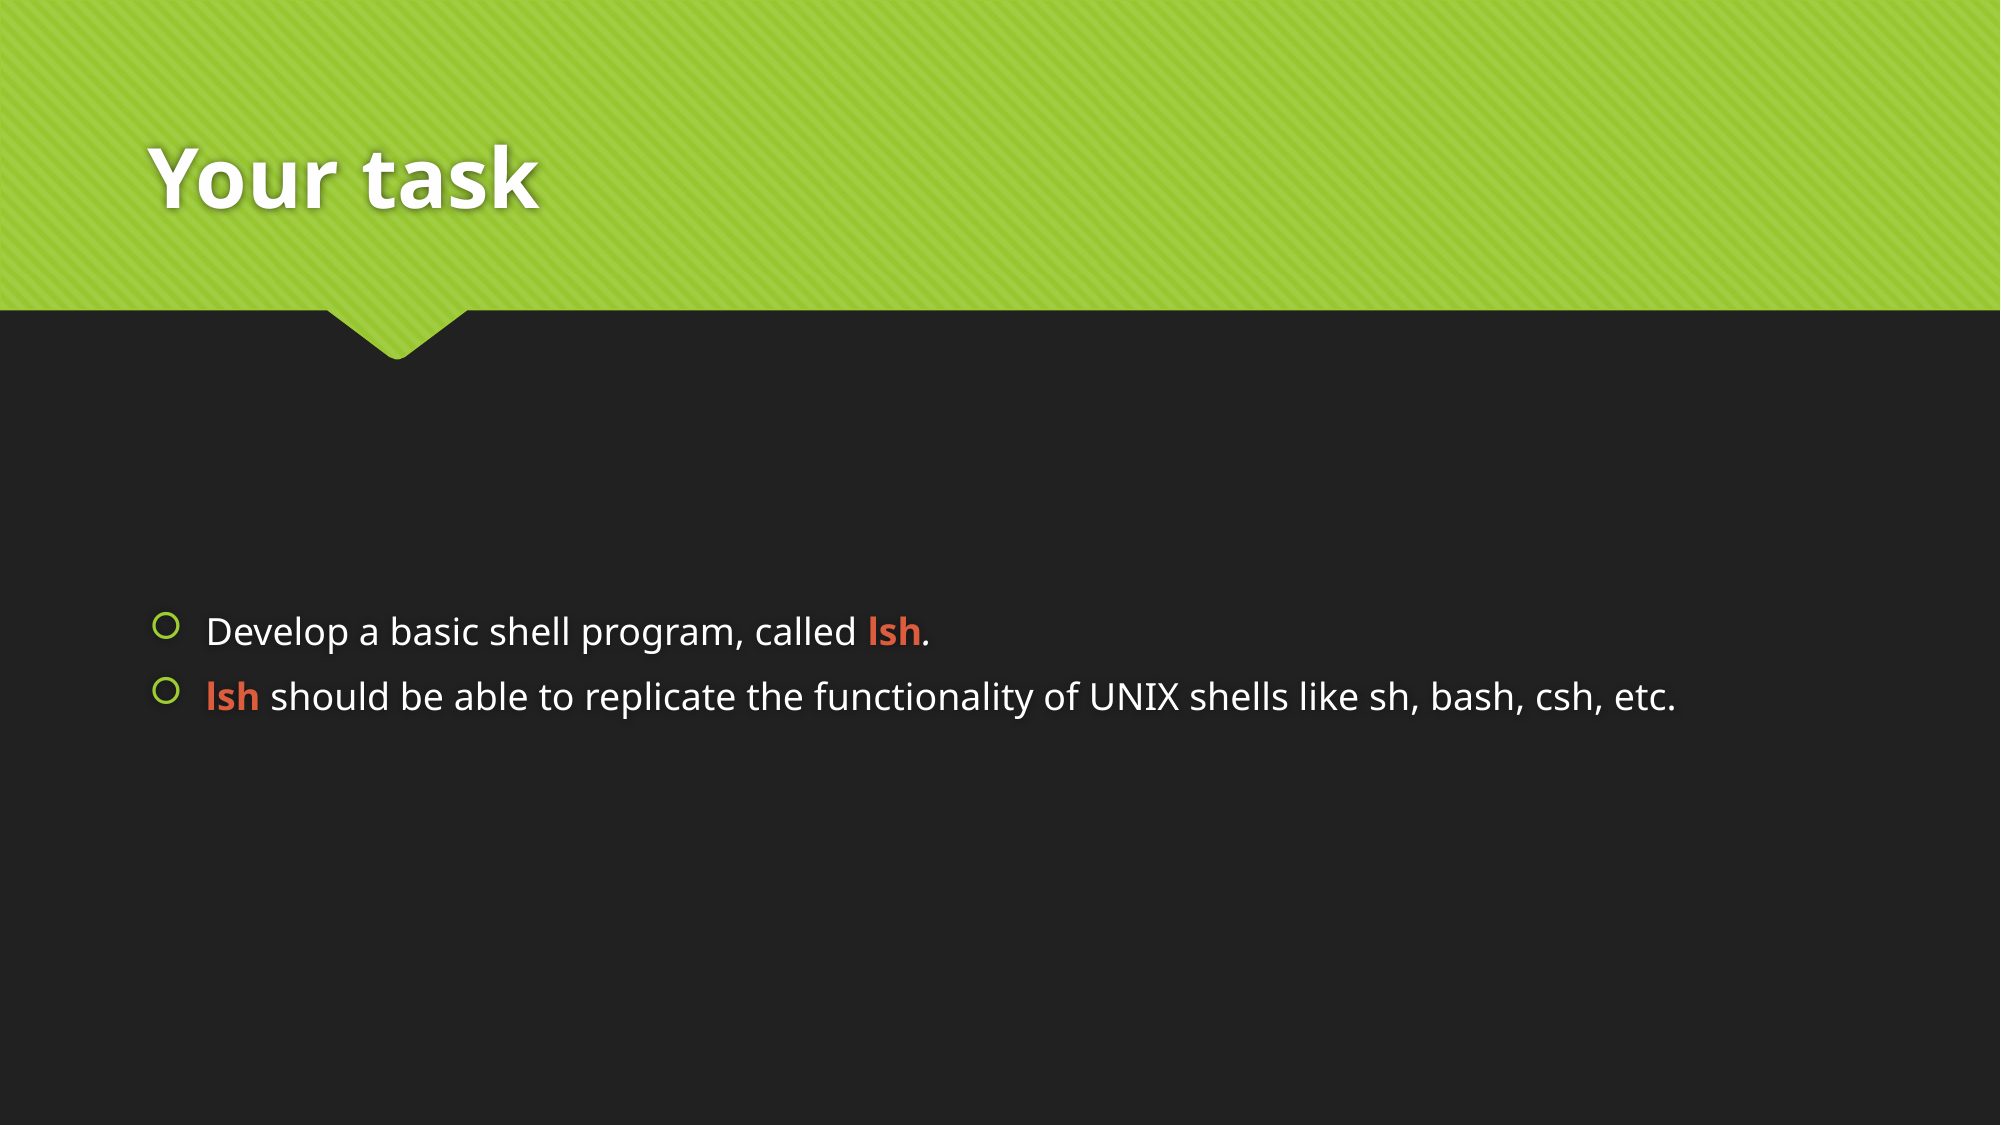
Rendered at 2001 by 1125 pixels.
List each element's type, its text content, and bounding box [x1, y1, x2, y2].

title Your task [132, 73, 1868, 233]
list Develop a basic shell program, called lsh. lsh should be able to replicate the functionality of UNIX shells like sh, bash, csh, etc. [134, 364, 1866, 962]
